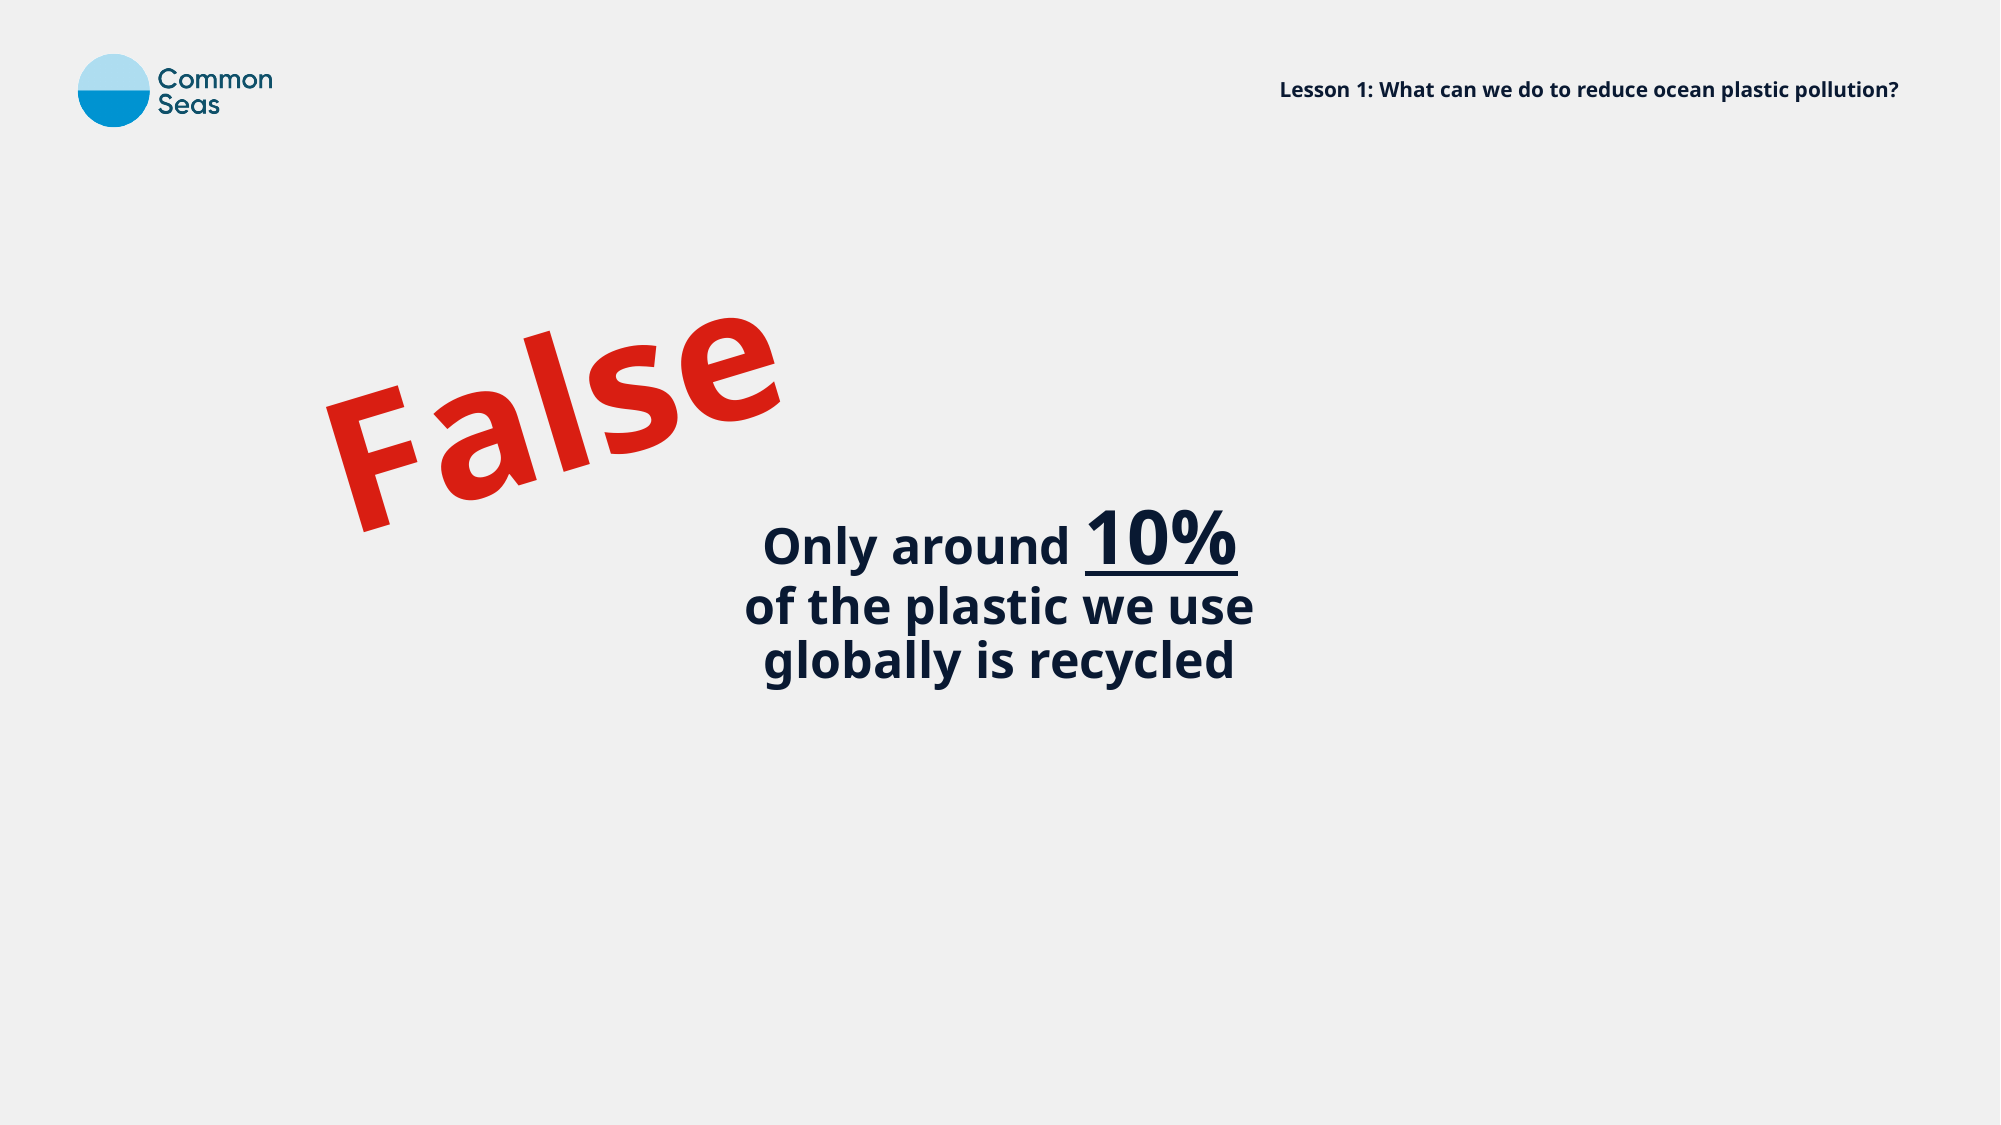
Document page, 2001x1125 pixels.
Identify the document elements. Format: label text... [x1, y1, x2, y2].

title Lesson 1: What can we do to reduce ocean plastic pollution? [1267, 67, 1913, 114]
text_box False [251, 206, 850, 593]
picture [70, 51, 280, 130]
list Only around 10% of the plastic we use globally is recycled [731, 458, 1269, 732]
